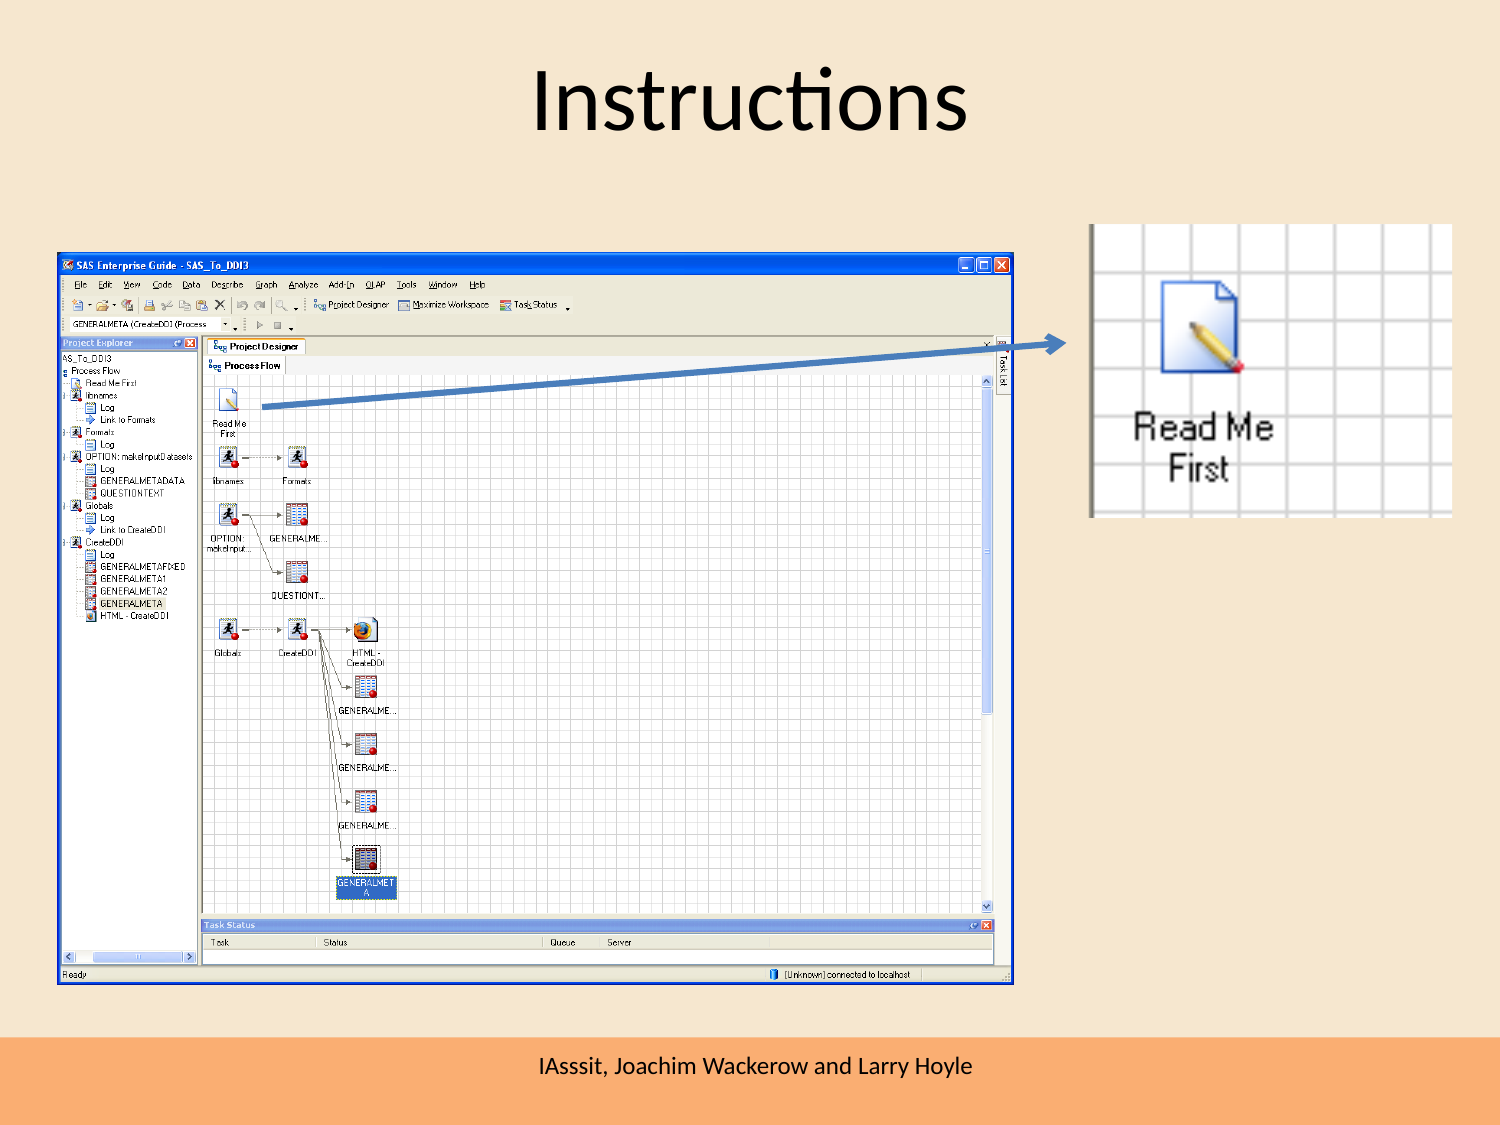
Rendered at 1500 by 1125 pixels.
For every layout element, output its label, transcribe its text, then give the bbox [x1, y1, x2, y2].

title Instructions [75, 0, 1425, 188]
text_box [261, 342, 1067, 408]
picture [57, 251, 1014, 986]
picture [1088, 223, 1453, 518]
footer IAsssit, Joachim Wackerow and Larry Hoyle [399, 1042, 1113, 1103]
